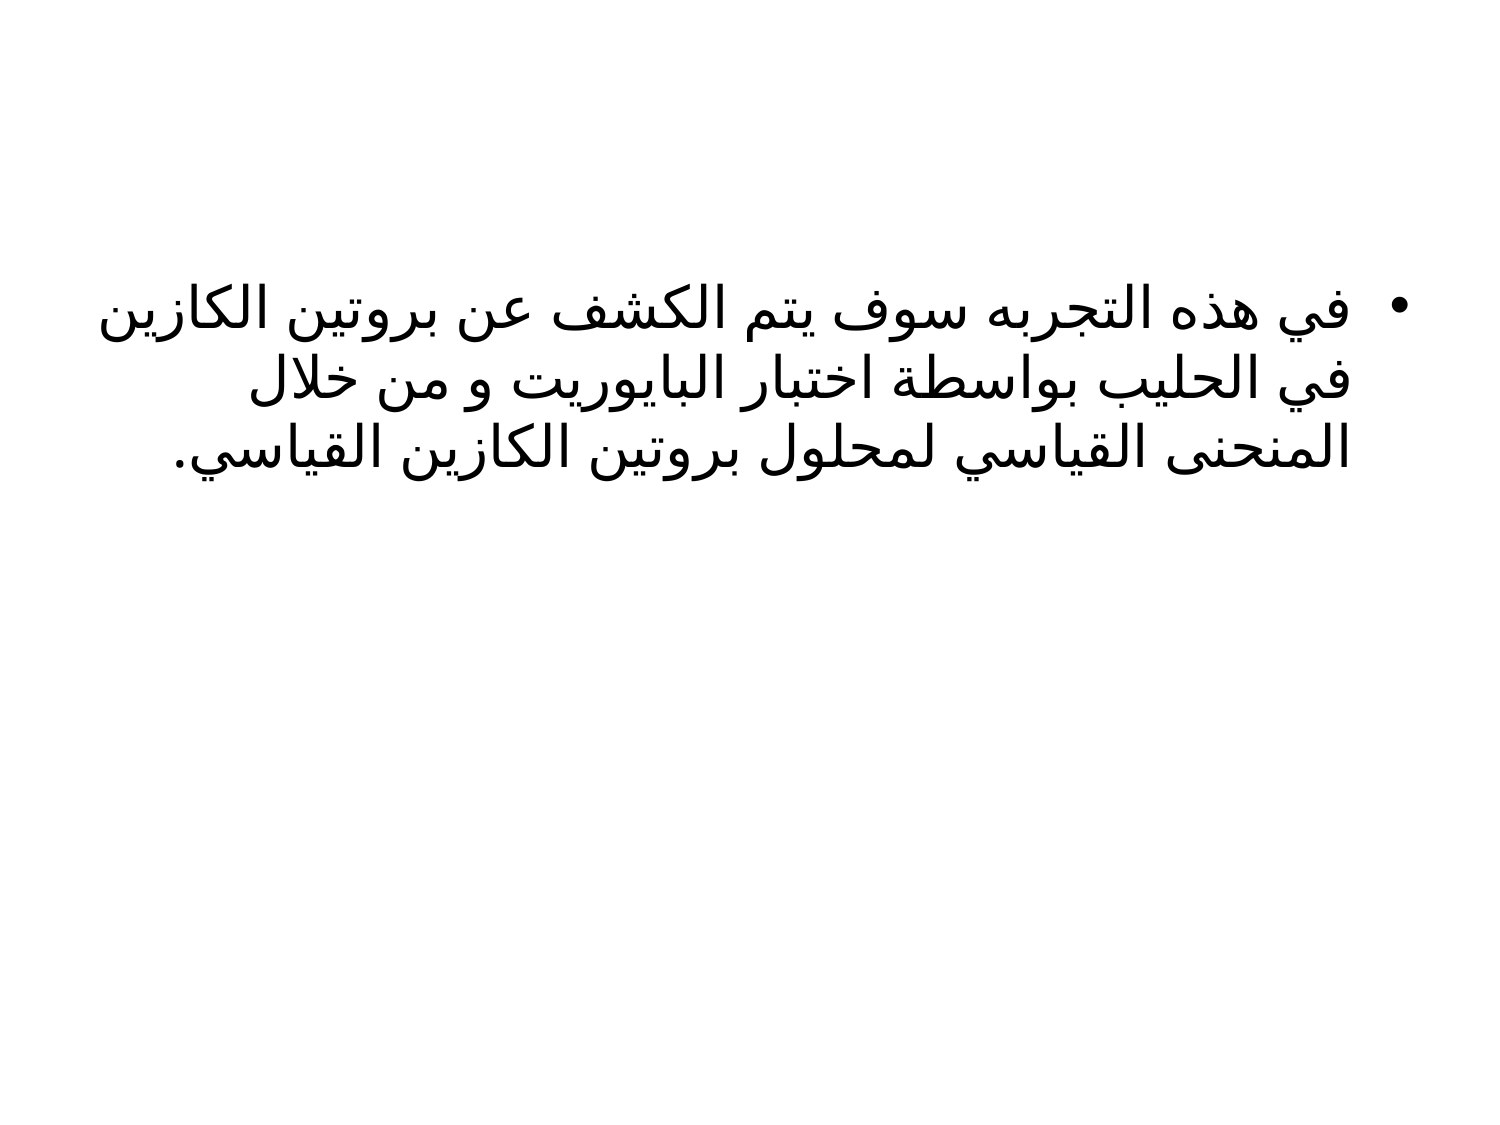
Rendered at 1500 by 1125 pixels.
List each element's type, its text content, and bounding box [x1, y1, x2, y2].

list في هذه التجربه سوف يتم الكشف عن بروتين الكازين في الحليب بواسطة اختبار البايوريت و من خلال المنحنى القياسي لمحلول بروتين الكازين القياسي. [75, 262, 1425, 1005]
